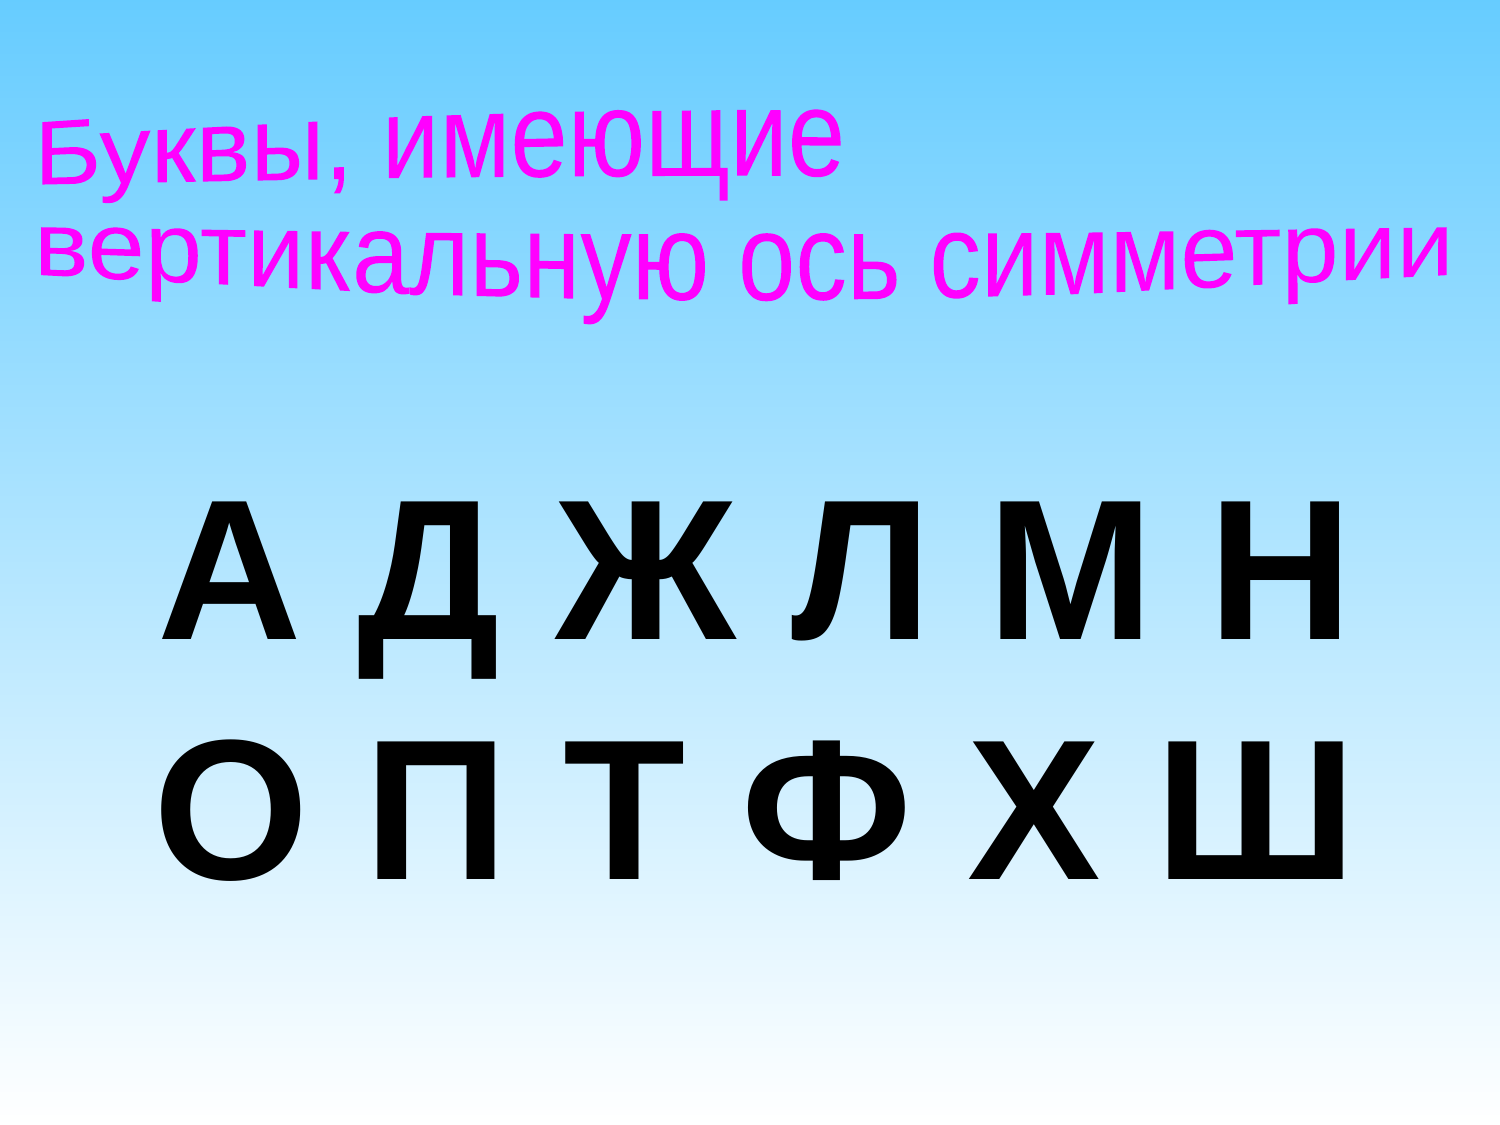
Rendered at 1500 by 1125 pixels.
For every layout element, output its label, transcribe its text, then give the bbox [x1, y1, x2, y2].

text_box А Д Ж Л М Н О П Т Ф Х Ш [41, 432, 1471, 928]
